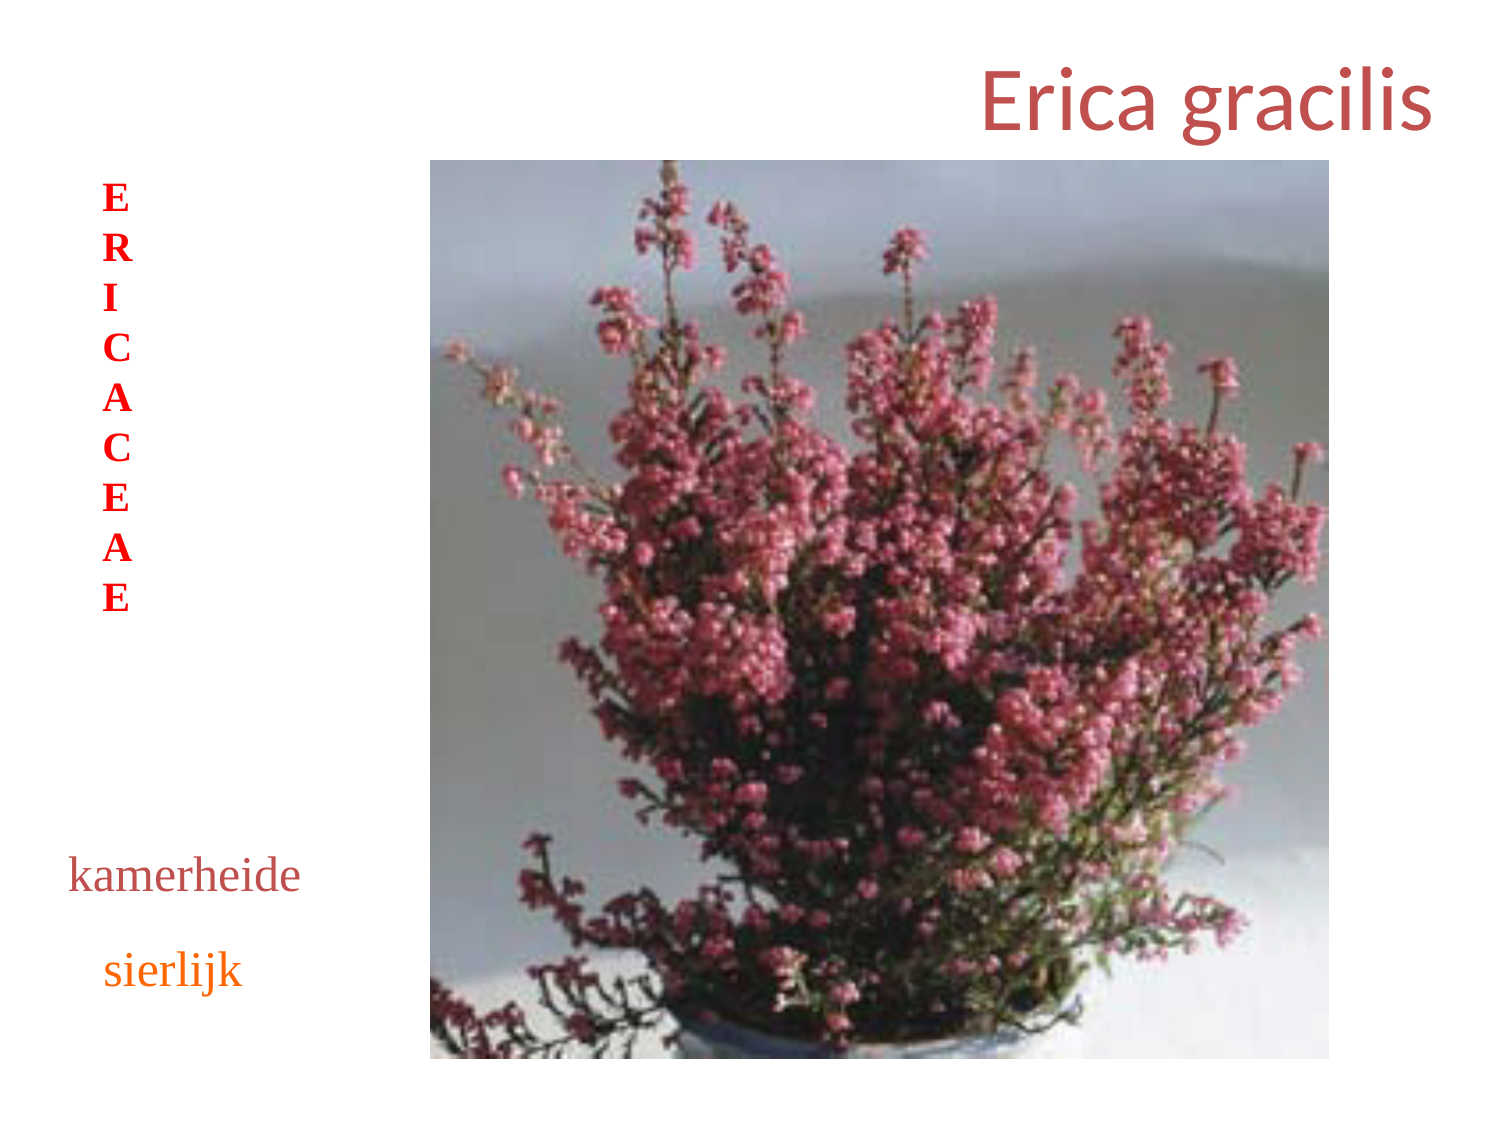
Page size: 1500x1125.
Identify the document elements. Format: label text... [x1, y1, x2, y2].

text_box kamerheide [53, 834, 425, 909]
title Erica gracilis [100, 0, 1451, 188]
text_box sierlijk [0, 928, 258, 1004]
text_box ERICACEAE [87, 162, 150, 628]
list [430, 160, 1330, 1060]
